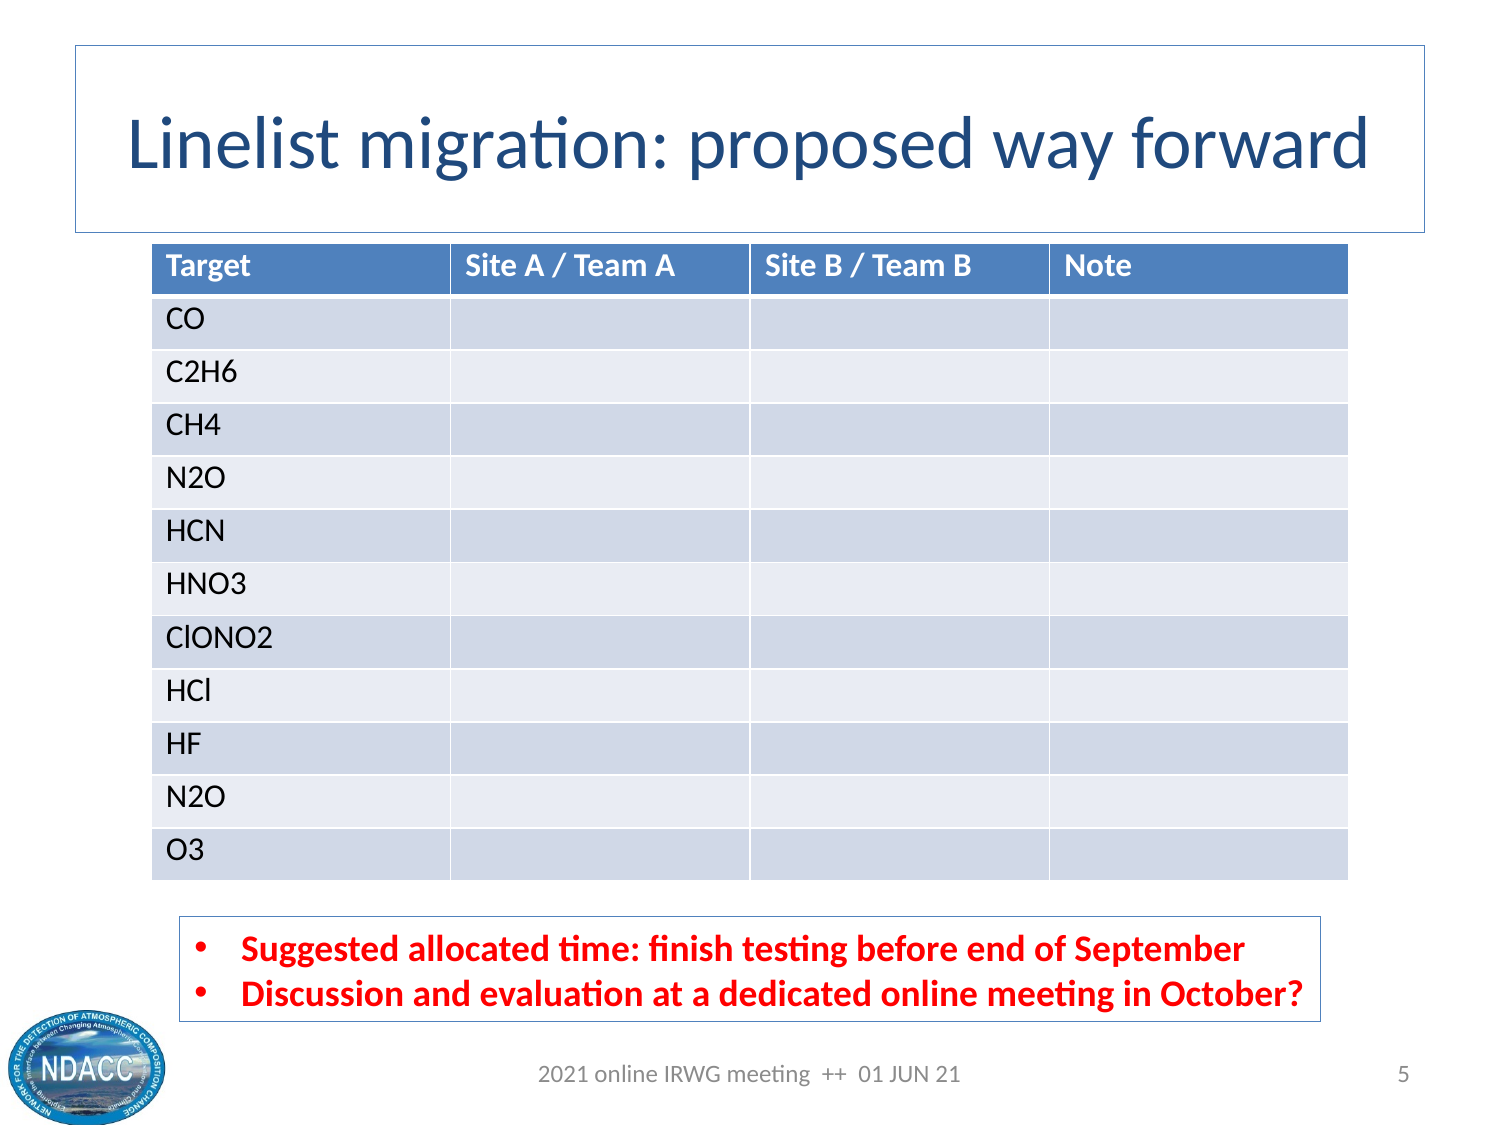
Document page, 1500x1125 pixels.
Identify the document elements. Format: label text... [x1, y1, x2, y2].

table_cell [451, 616, 749, 668]
table_cell [751, 351, 1049, 402]
table_cell [751, 457, 1049, 508]
table_cell [451, 510, 749, 562]
table_cell [751, 723, 1049, 774]
table_cell HCN [152, 510, 450, 562]
table_cell [451, 723, 749, 774]
table_cell [751, 829, 1049, 880]
table_cell [1050, 670, 1348, 721]
table_header Target [152, 244, 450, 294]
table_cell [751, 670, 1049, 721]
table_cell [751, 510, 1049, 562]
table_cell [451, 670, 749, 721]
table_header Site A / Team A [451, 244, 749, 294]
table_header Site B / Team B [751, 244, 1049, 294]
table_cell [751, 616, 1049, 668]
table_cell [451, 829, 749, 880]
table_cell CH4 [152, 404, 450, 455]
table_cell [1050, 723, 1348, 774]
table_cell O3 [152, 829, 450, 880]
footer 2021 online IRWG meeting ++ 01 JUN 21 [512, 1042, 988, 1103]
table_cell [1050, 457, 1348, 508]
table_cell [1050, 776, 1348, 827]
text_box Suggested allocated time: finish testing before end of September Discussion and evaluation at a dedicated online meeting in October? [179, 916, 1321, 1022]
table_cell HF [152, 723, 450, 774]
title Linelist migration: proposed way forward [75, 45, 1425, 233]
slide_number 5 [1074, 1042, 1425, 1103]
table_cell [1050, 510, 1348, 562]
table_cell [451, 404, 749, 455]
table_cell [451, 776, 749, 827]
picture [0, 1009, 174, 1125]
table_cell CO [152, 299, 450, 349]
table_cell [1050, 563, 1348, 615]
table_cell [1050, 299, 1348, 349]
table_cell ClONO2 [152, 616, 450, 668]
table_cell [1050, 616, 1348, 668]
table_cell [451, 563, 749, 615]
table_header Note [1050, 244, 1348, 294]
table_cell [451, 351, 749, 402]
table_cell [1050, 829, 1348, 880]
table_cell [751, 563, 1049, 615]
table_cell N2O [152, 776, 450, 827]
table_cell [751, 404, 1049, 455]
table_cell [751, 299, 1049, 349]
table_cell [1050, 351, 1348, 402]
table_cell [451, 457, 749, 508]
table_cell [751, 776, 1049, 827]
table_cell HNO3 [152, 563, 450, 615]
table_cell [451, 299, 749, 349]
table_cell C2H6 [152, 351, 450, 402]
table_cell [1050, 404, 1348, 455]
table_cell N2O [152, 457, 450, 508]
table_cell HCl [152, 670, 450, 721]
